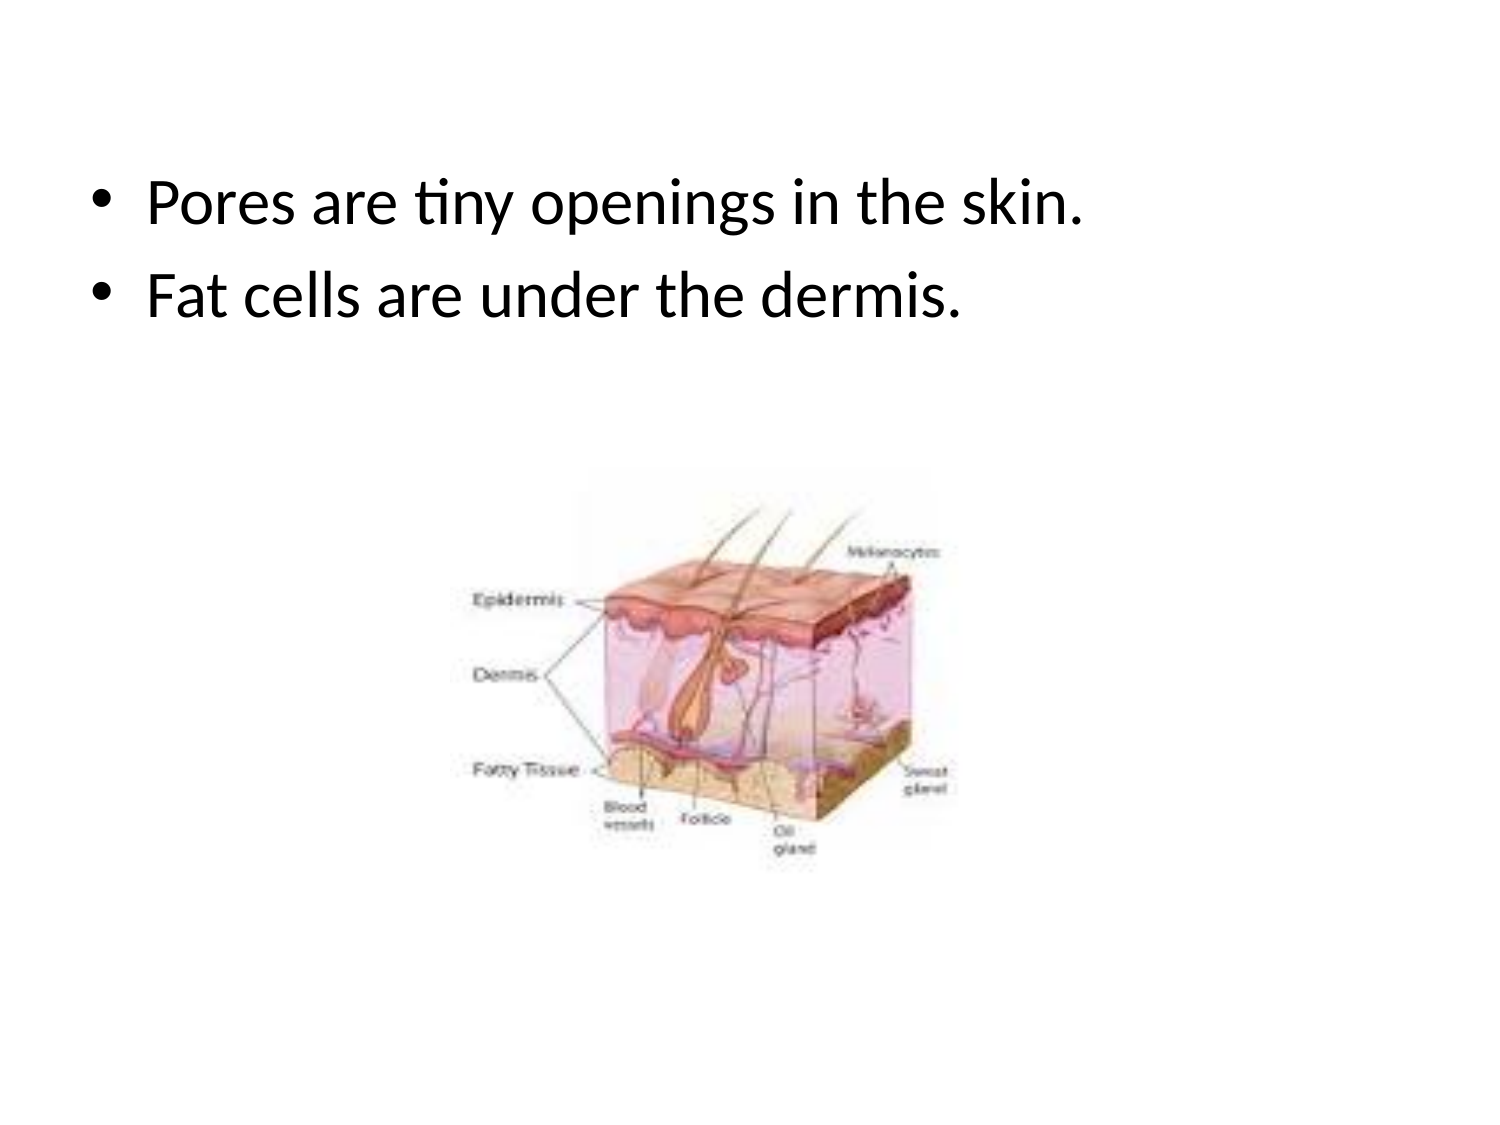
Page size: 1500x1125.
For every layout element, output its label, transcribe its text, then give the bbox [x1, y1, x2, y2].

picture [449, 445, 980, 888]
list Pores are tiny openings in the skin. Fat cells are under the dermis. [75, 149, 1425, 1005]
